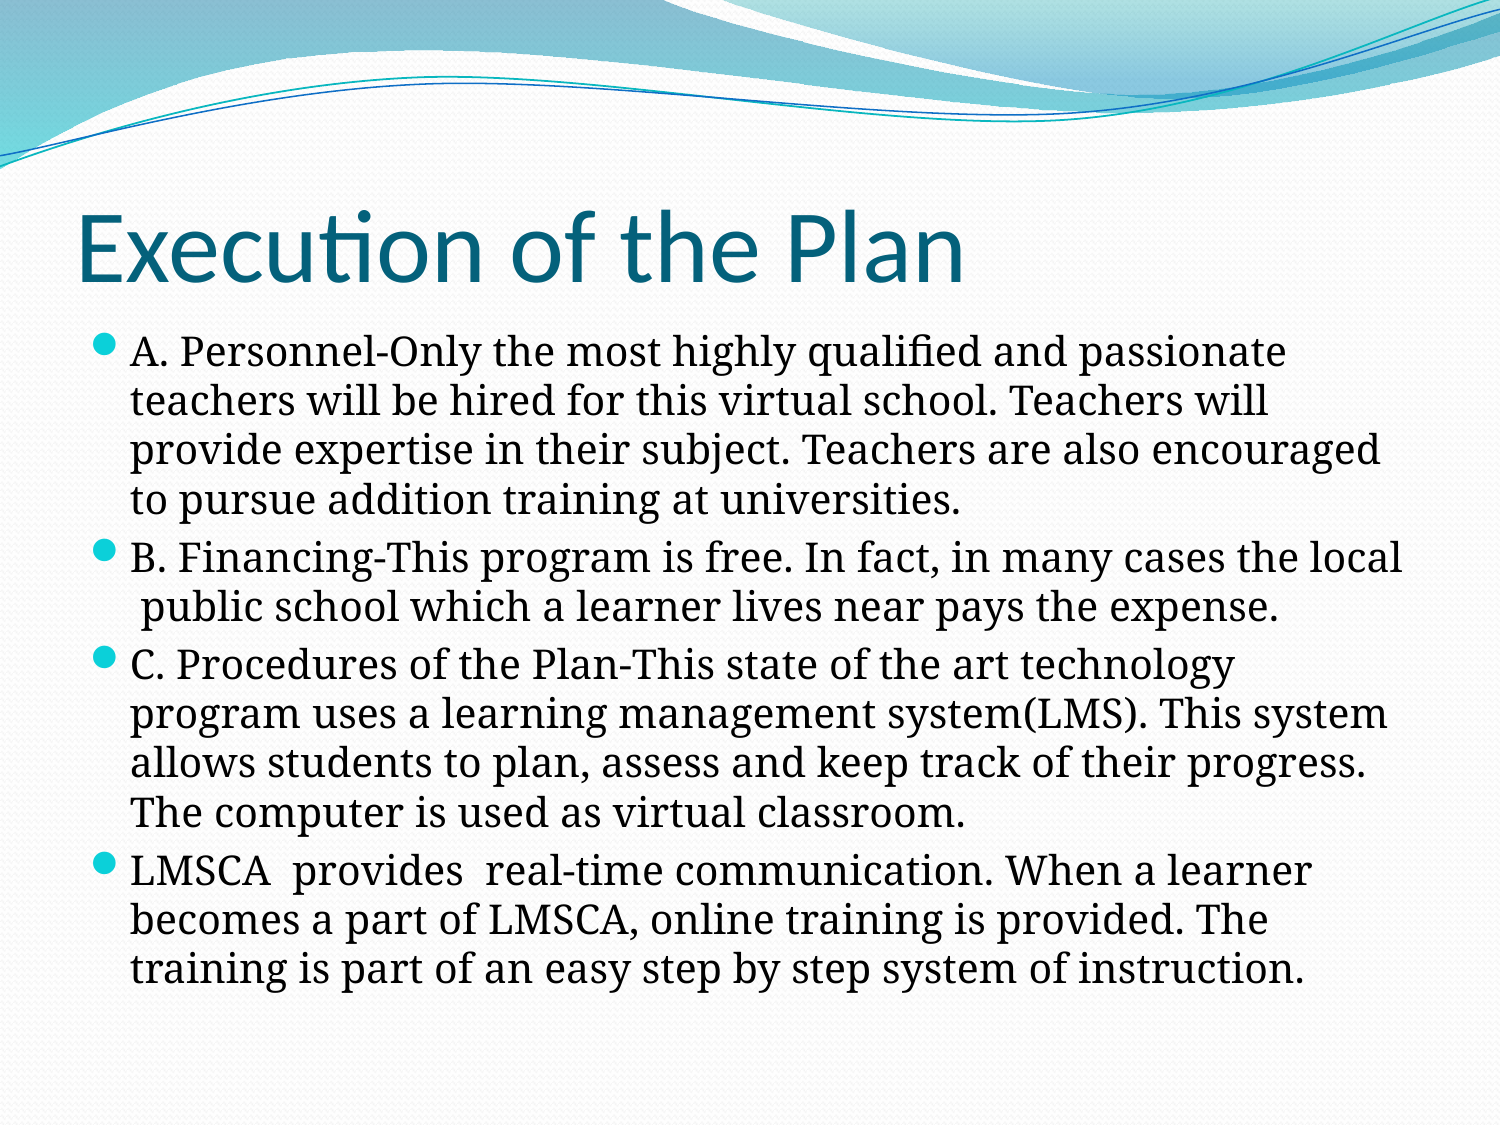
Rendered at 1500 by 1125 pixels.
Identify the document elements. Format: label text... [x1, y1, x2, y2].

title Execution of the Plan [75, 115, 1425, 303]
list A. Personnel-Only the most highly qualified and passionate teachers will be hired for this virtual school. Teachers will provide expertise in their subject. Teachers are also encouraged to pursue addition training at universities. B. Financing-This program is free. In fact, in many cases the local public school which a learner lives near pays the expense. C. Procedures of the Plan-This state of the art technology program uses a learning management system(LMS). This system allows students to plan, assess and keep track of their progress. The computer is used as virtual classroom. LMSCA provides real-time communication. When a learner becomes a part of LMSCA, online training is provided. The training is part of an easy step by step system of instruction. [75, 317, 1425, 1038]
